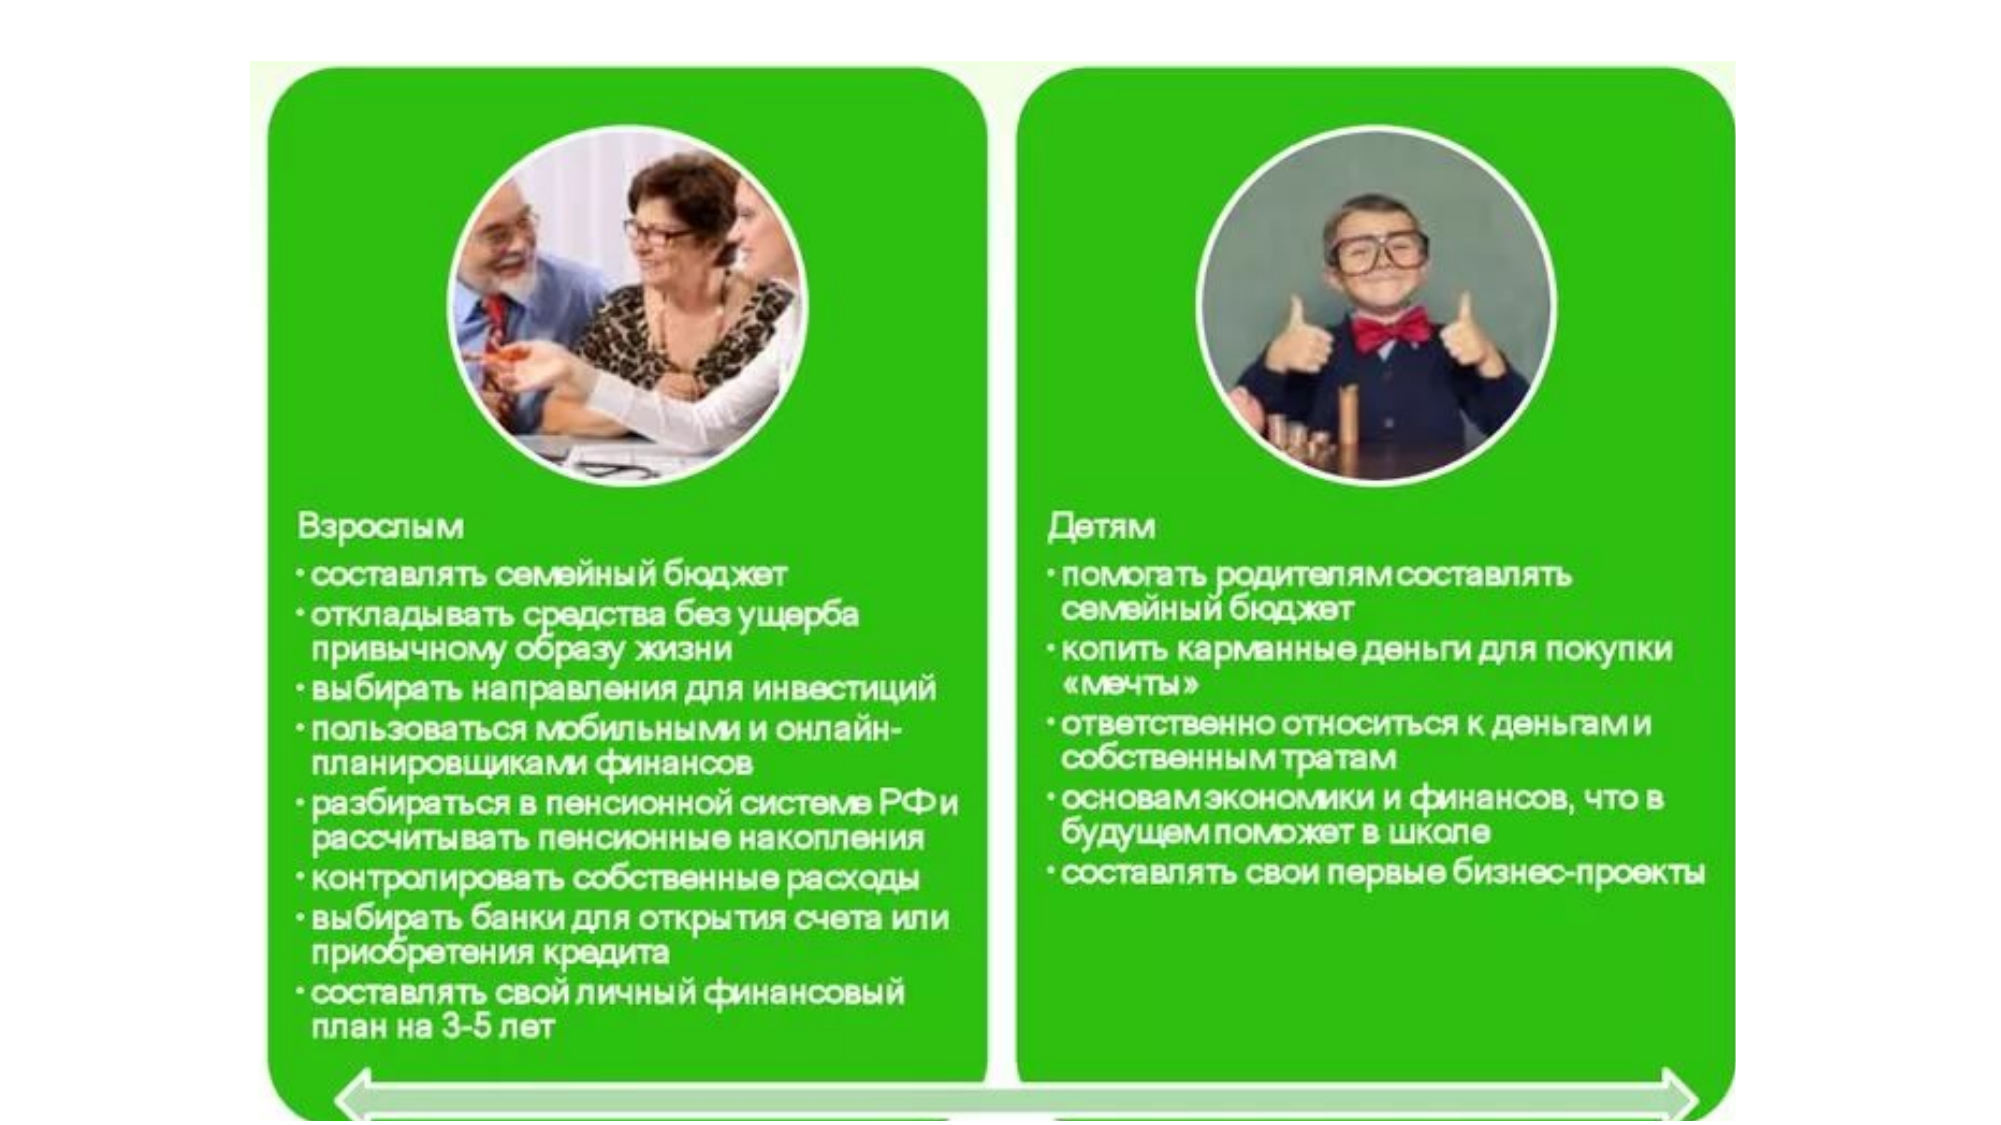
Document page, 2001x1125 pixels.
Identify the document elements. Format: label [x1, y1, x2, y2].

picture [249, 61, 1736, 1121]
